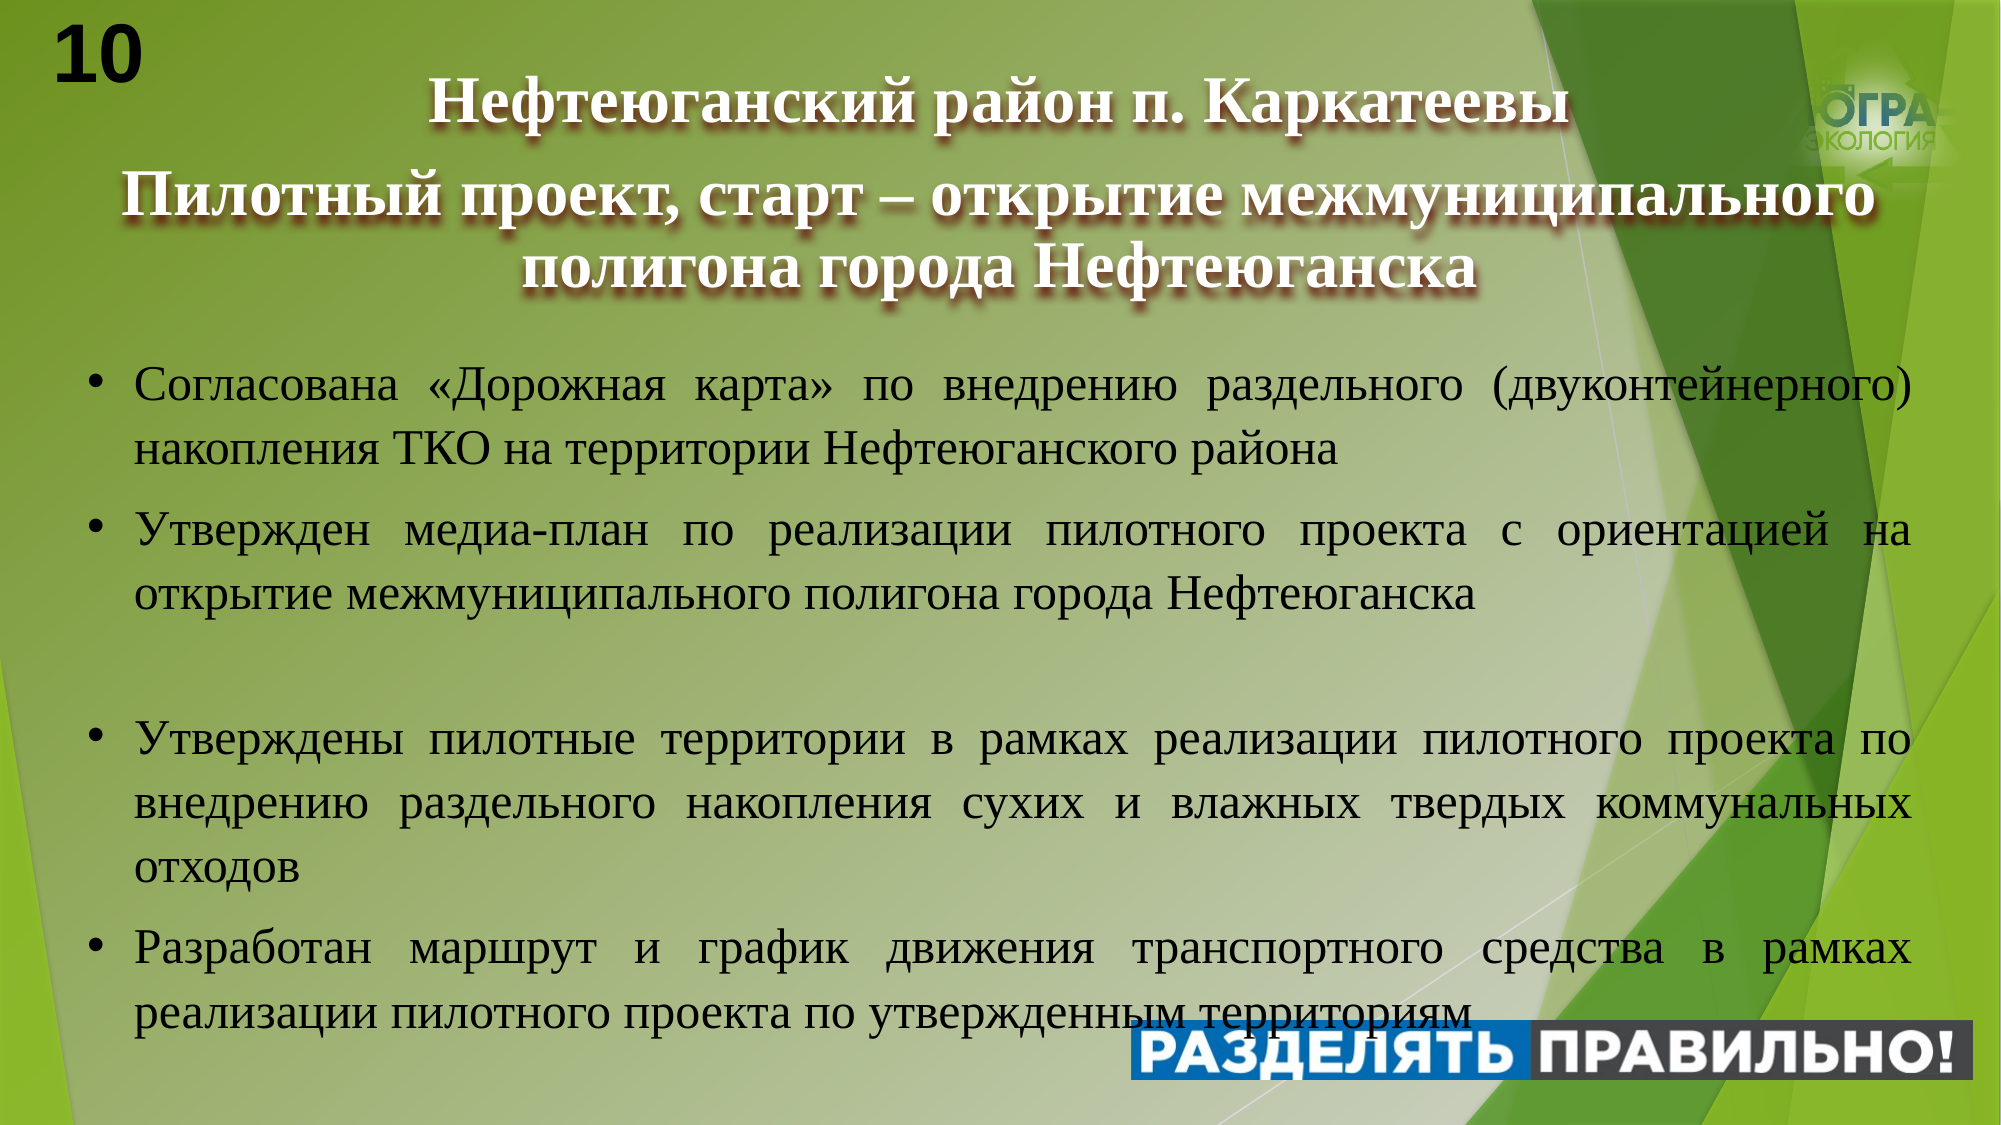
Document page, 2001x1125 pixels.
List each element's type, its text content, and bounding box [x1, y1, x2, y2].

text_box Нефтеюганский район п. Каркатеевы Пилотный проект, старт – открытие межмуниципального полигона города Нефтеюганска [0, 57, 1701, 176]
text_box 10 [0, 19, 160, 80]
text_box Согласована «Дорожная карта» по внедрению раздельного (двуконтейнерного) накопления ТКО на территории Нефтеюганского района Утвержден медиа-план по реализации пилотного проекта с ориентацией на открытие межмуниципального полигона города Нефтеюганска Утверждены пилотные территории в рамках реализации пилотного проекта по внедрению раздельного накопления сухих и влажных твердых коммунальных отходов Разработан маршрут и график движения транспортного средства в рамках реализации пилотного проекта по утвержденным территориям [72, 338, 1928, 1111]
picture [1131, 1019, 1974, 1080]
picture [1706, 0, 2000, 225]
